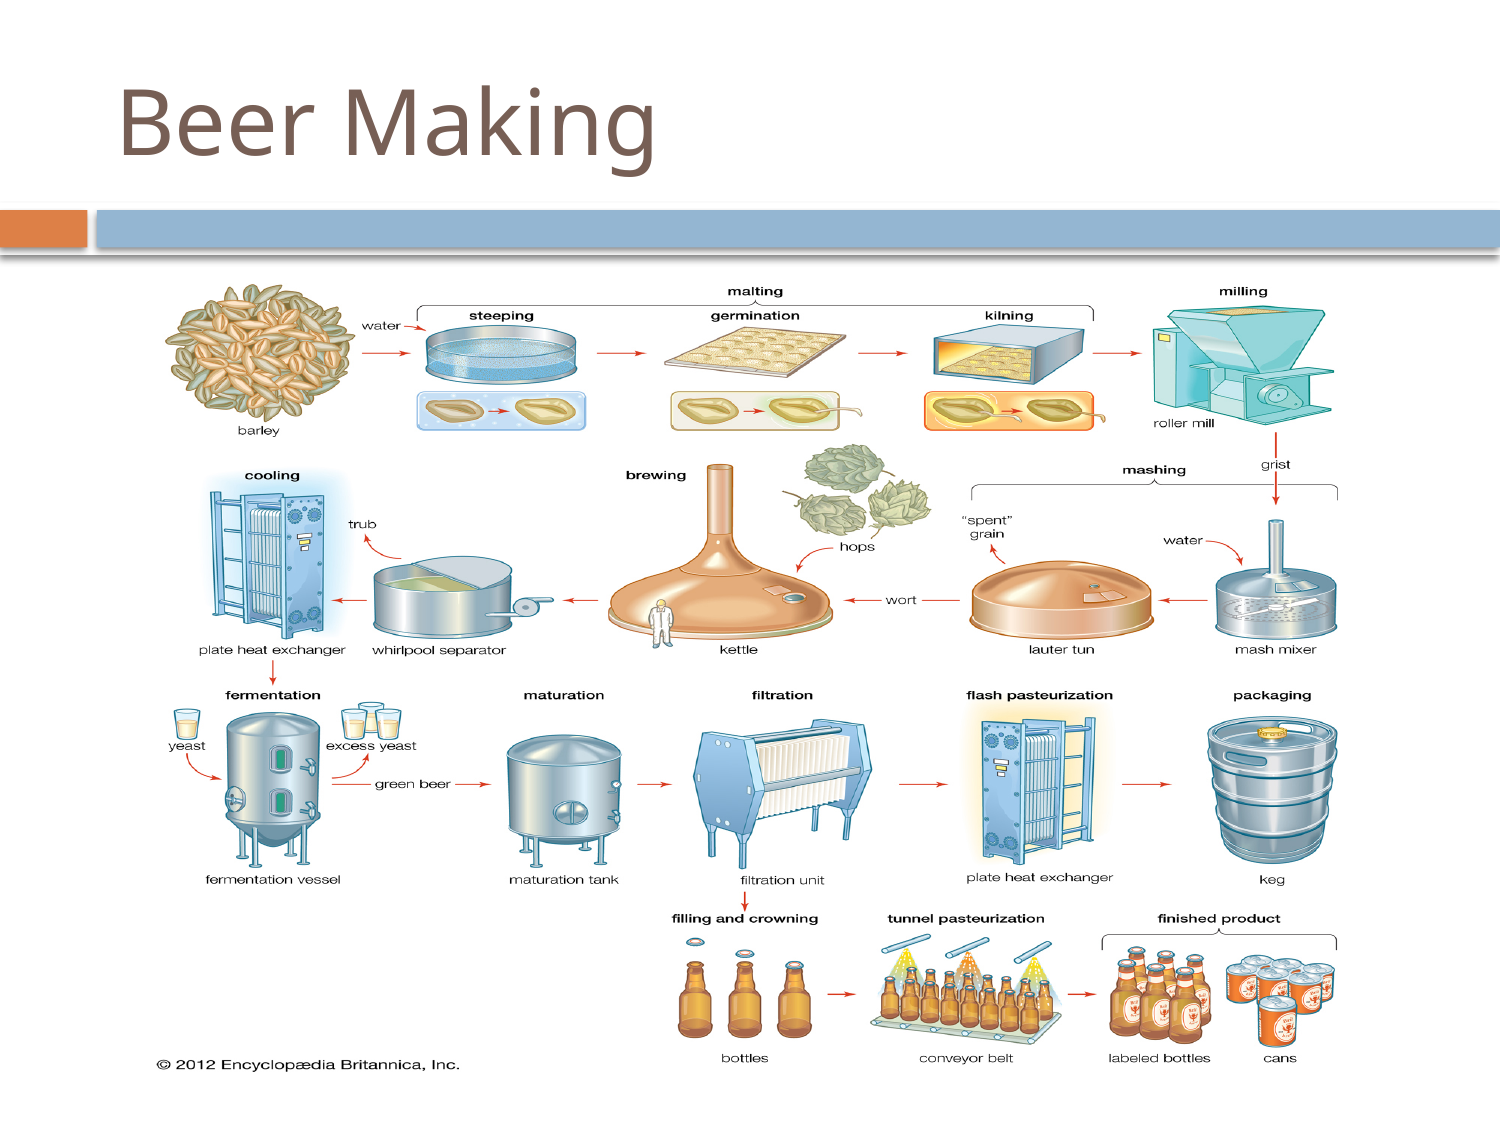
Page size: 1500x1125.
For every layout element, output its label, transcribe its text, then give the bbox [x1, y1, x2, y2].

picture [149, 274, 1350, 1076]
title Beer Making [100, 37, 1438, 200]
